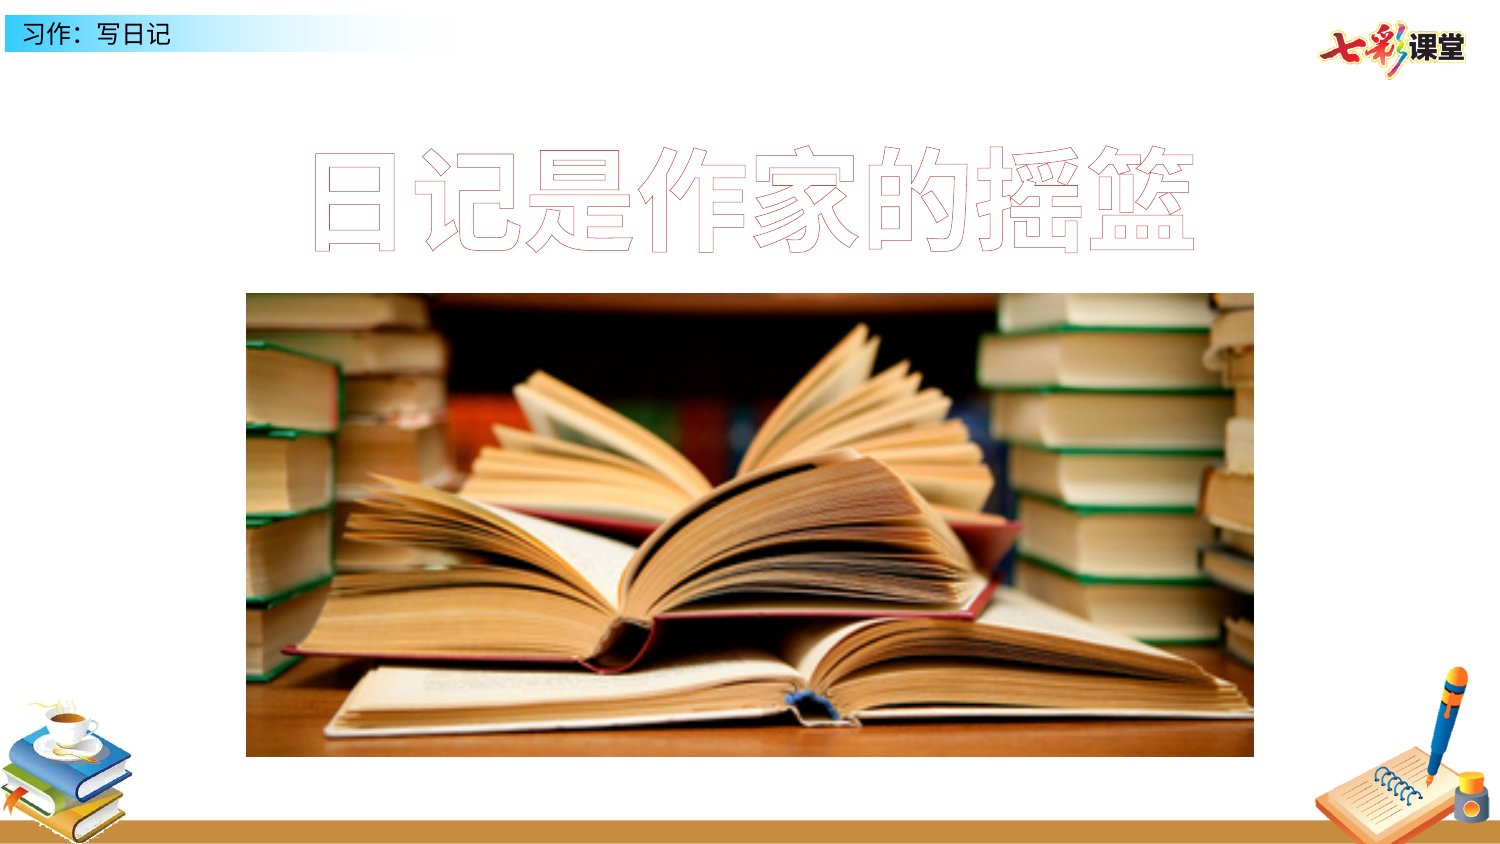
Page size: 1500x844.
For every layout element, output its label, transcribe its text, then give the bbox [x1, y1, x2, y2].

picture [1303, 652, 1500, 844]
picture [0, 700, 146, 844]
text_box 日记是作家的摇篮 [287, 124, 1254, 271]
picture [1316, 20, 1468, 80]
picture [245, 292, 1254, 757]
